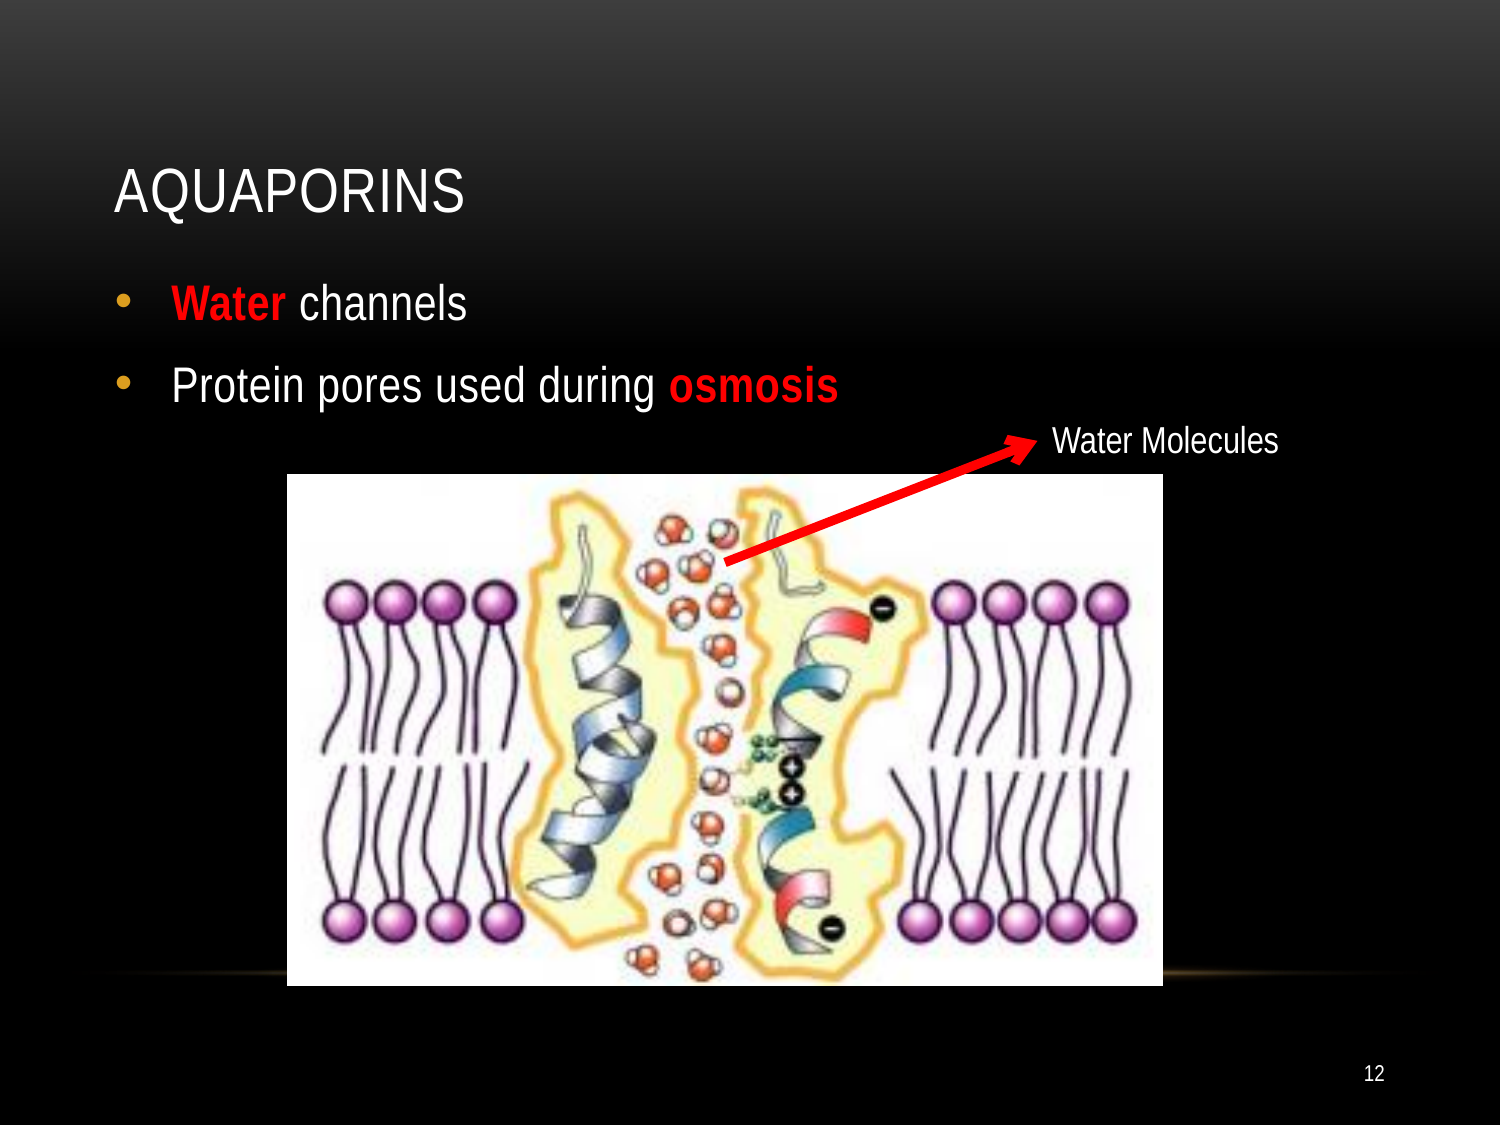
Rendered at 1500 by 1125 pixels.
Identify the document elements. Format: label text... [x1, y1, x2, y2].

text_box Water Molecules [1037, 408, 1425, 469]
picture [0, 0, 1500, 1125]
slide_number 12 [1237, 1042, 1400, 1103]
title Aquaporins [99, 45, 1400, 233]
list Water channels Protein pores used during osmosis [99, 262, 1400, 575]
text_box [724, 440, 1038, 563]
